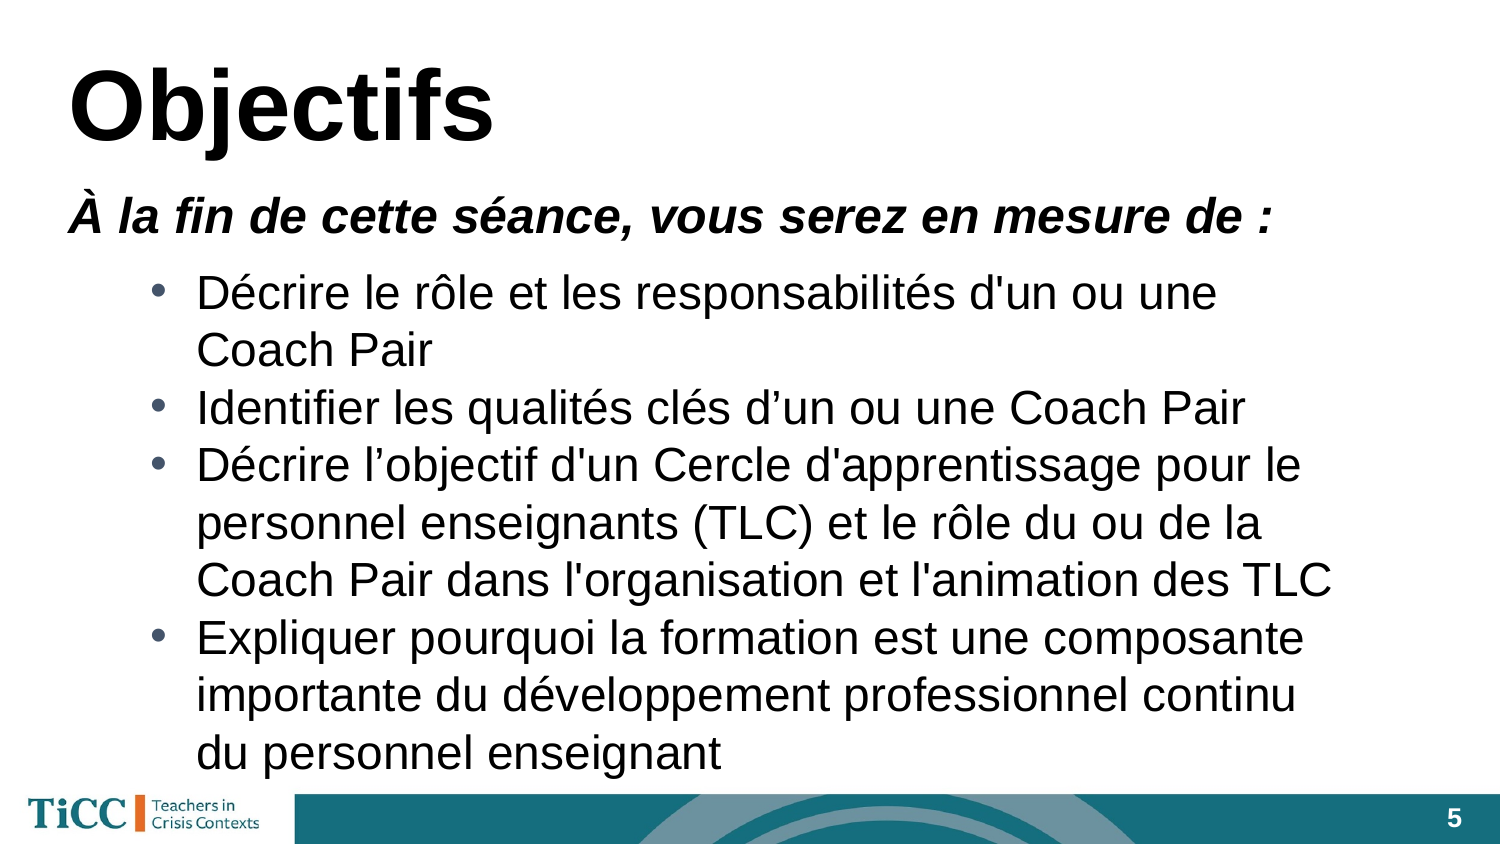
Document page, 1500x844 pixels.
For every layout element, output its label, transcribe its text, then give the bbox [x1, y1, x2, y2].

title Objectifs [53, 0, 1404, 176]
list Décrire le rôle et les responsabilités d'un ou une Coach Pair Identifier les qualités clés d’un ou une Coach Pair Décrire l’objectif d'un Cercle d'apprentissage pour le personnel enseignants (TLC) et le rôle du ou de la Coach Pair dans l'organisation et l'animation des TLC Expliquer pourquoi la formation est une composante importante du développement professionnel continu du personnel enseignant [134, 246, 1376, 694]
text_box À la fin de cette séance, vous serez en mesure de : [53, 175, 1336, 252]
slide_number ‹#› [1387, 784, 1478, 844]
picture [0, 0, 1500, 844]
